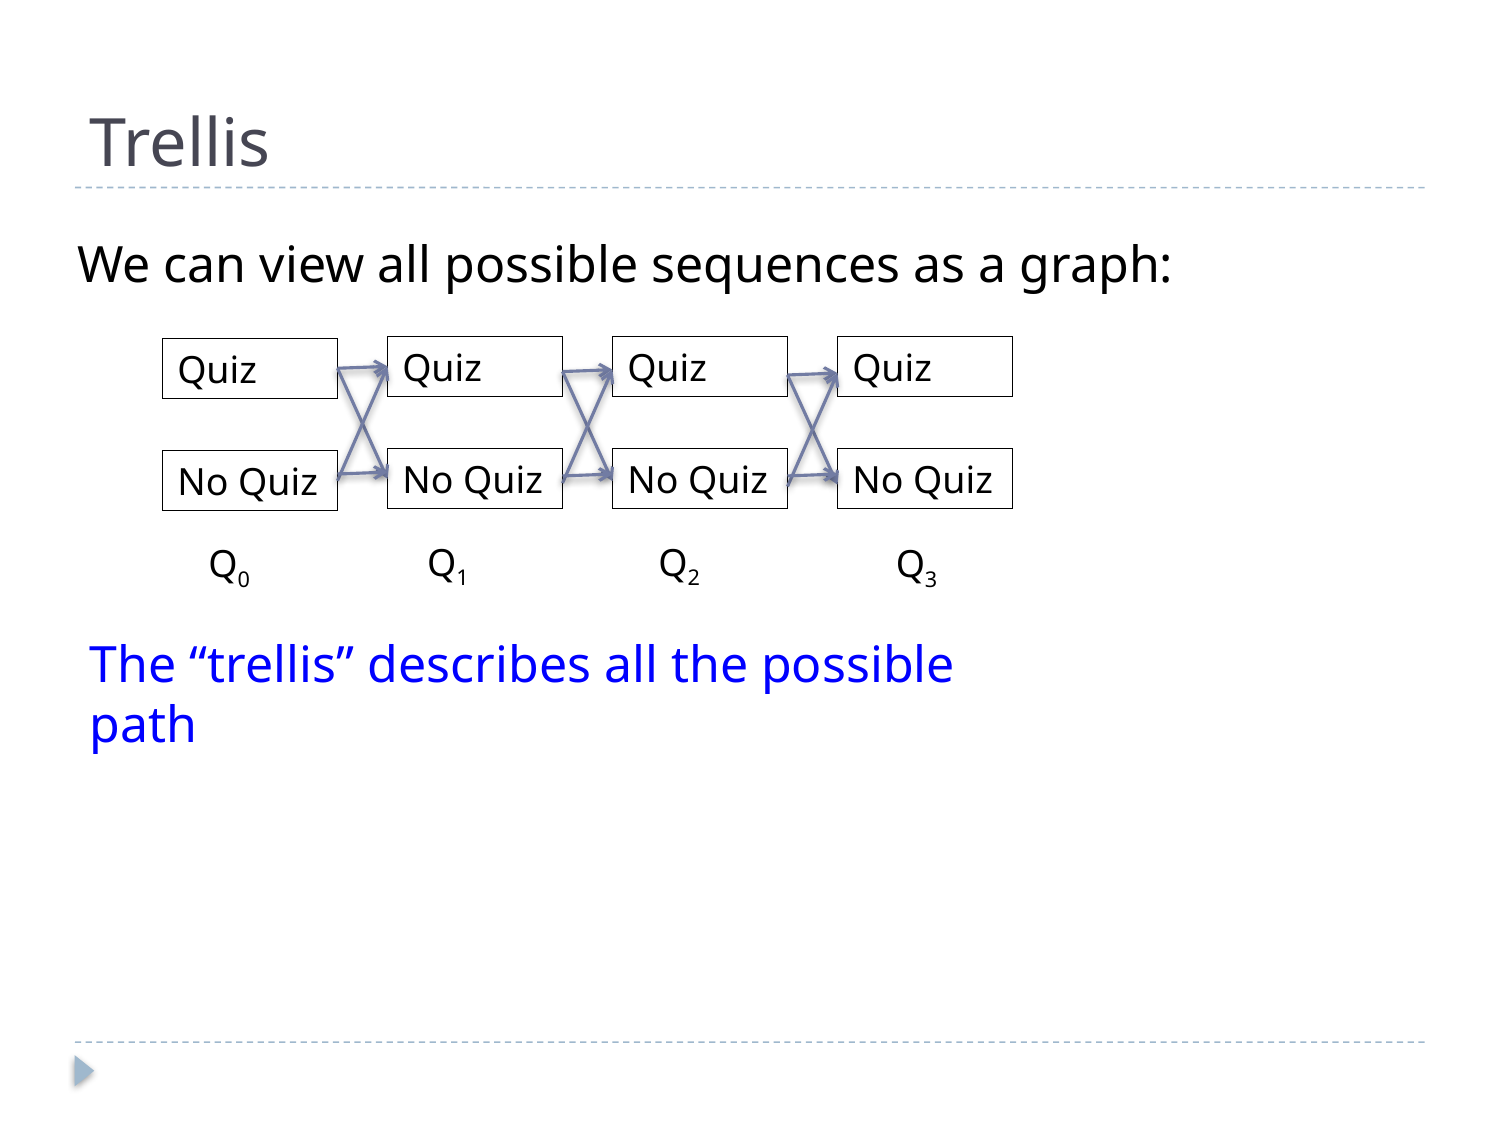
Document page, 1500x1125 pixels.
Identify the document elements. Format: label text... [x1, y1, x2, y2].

text_box Quiz [612, 336, 788, 397]
text_box Q: 0.5 [562, 477, 612, 484]
text_box Quiz [387, 336, 563, 397]
text_box Q3 [881, 533, 1063, 599]
text_box No Quiz [387, 448, 563, 509]
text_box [337, 471, 388, 475]
text_box Quiz [837, 336, 1013, 397]
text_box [337, 367, 388, 471]
text_box NQ: 0.863 [787, 477, 837, 486]
title Trellis [75, 24, 1425, 188]
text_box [562, 473, 613, 477]
text_box The “trellis” describes all the possible path [74, 624, 1038, 760]
text_box Quiz [162, 338, 338, 399]
text_box We can view all possible sequences as a graph: [62, 224, 1263, 300]
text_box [562, 369, 613, 473]
text_box Q0 [193, 533, 375, 599]
text_box No Quiz [162, 450, 338, 511]
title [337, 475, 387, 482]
text_box No Quiz [612, 448, 788, 509]
text_box No Quiz [837, 448, 1013, 509]
text_box Q2 [643, 531, 825, 598]
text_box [787, 372, 838, 473]
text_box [787, 473, 838, 477]
text_box Q1 [412, 531, 594, 598]
